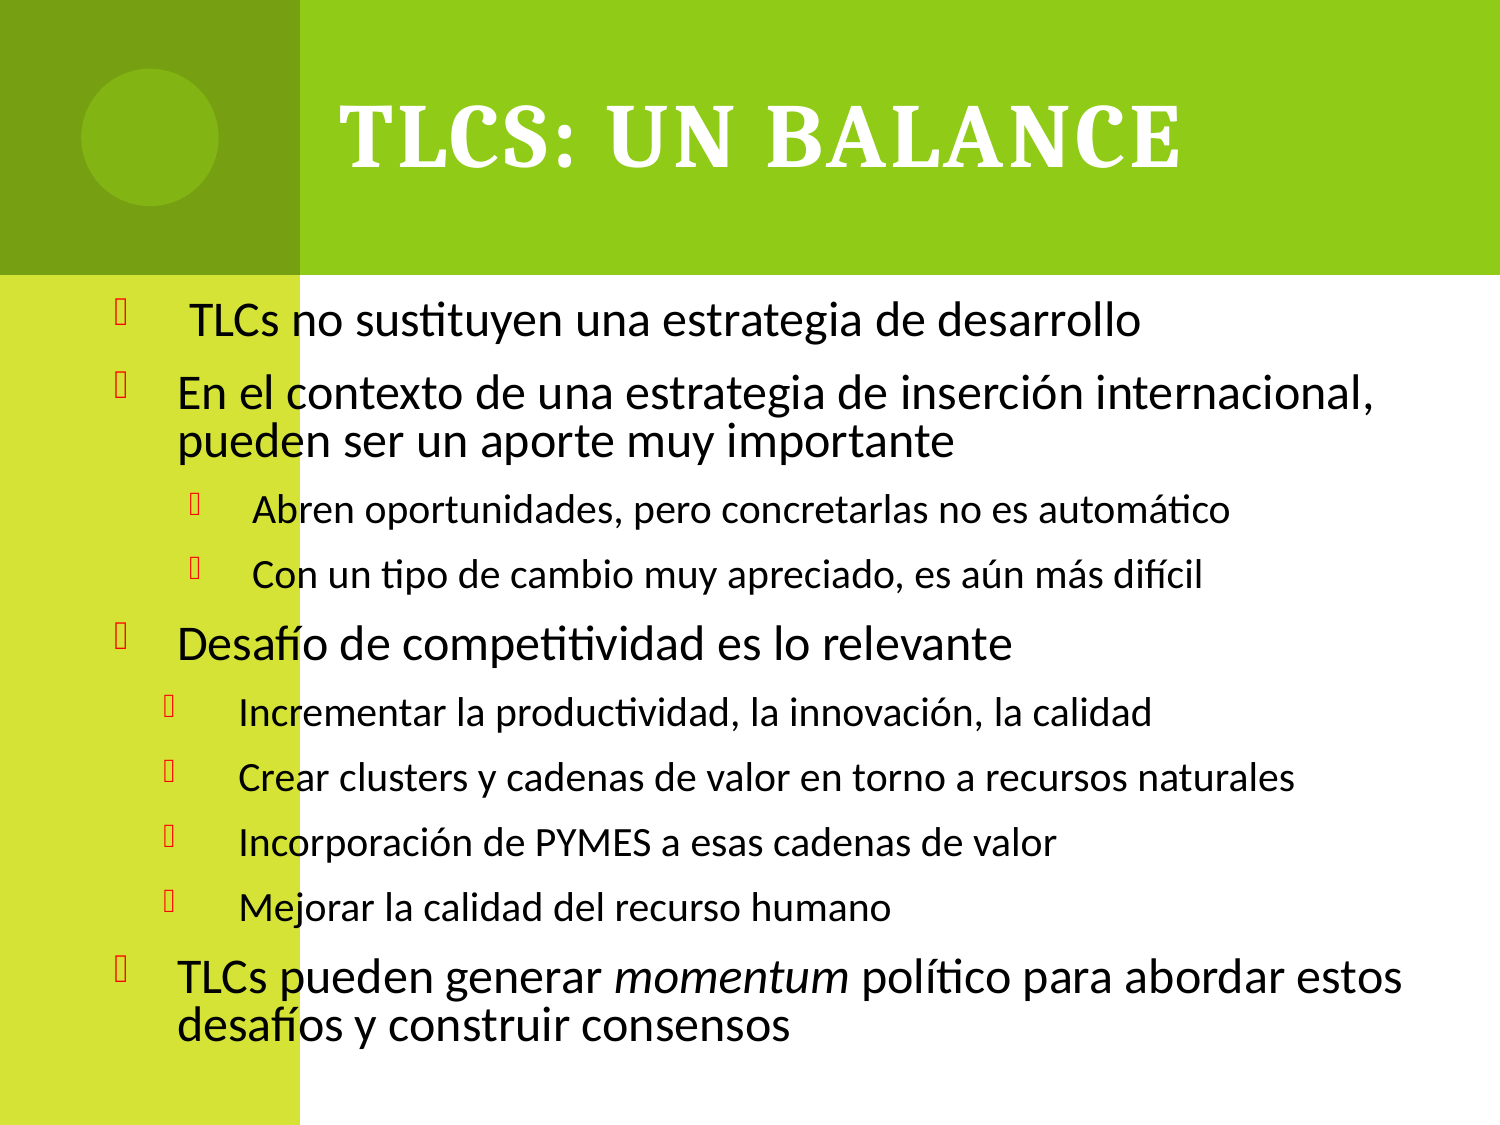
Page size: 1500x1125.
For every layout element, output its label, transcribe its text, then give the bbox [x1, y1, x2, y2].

list TLCs no sustituyen una estrategia de desarrollo En el contexto de una estrategia de inserción internacional, pueden ser un aporte muy importante Abren oportunidades, pero concretarlas no es automático Con un tipo de cambio muy apreciado, es aún más difícil Desafío de competitividad es lo relevante Incrementar la productividad, la innovación, la calidad Crear clusters y cadenas de valor en torno a recursos naturales Incorporación de PYMES a esas cadenas de valor Mejorar la calidad del recurso humano TLCs pueden generar momentum político para abordar estos desafíos y construir consensos [88, 290, 1459, 1071]
title TLCs: Un balance [324, 37, 1425, 225]
